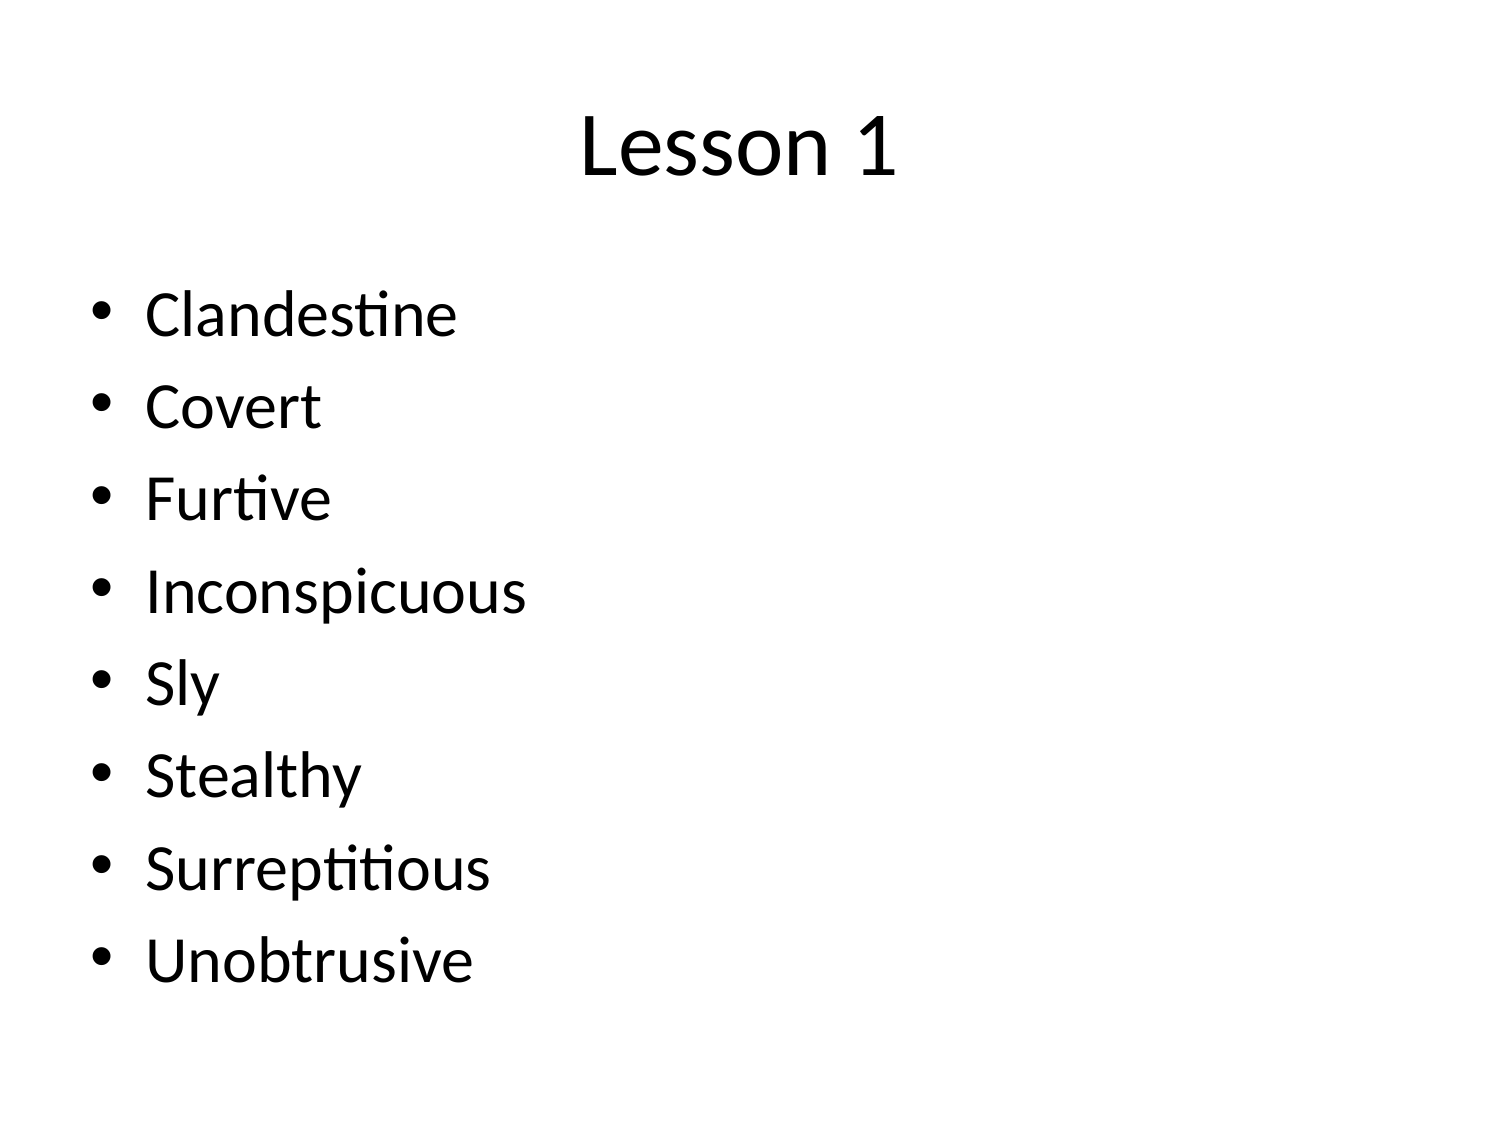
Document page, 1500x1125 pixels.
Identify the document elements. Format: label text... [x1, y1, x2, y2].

list Clandestine Covert Furtive Inconspicuous Sly Stealthy Surreptitious Unobtrusive [75, 262, 1425, 1005]
title Lesson 1 [75, 45, 1425, 233]
